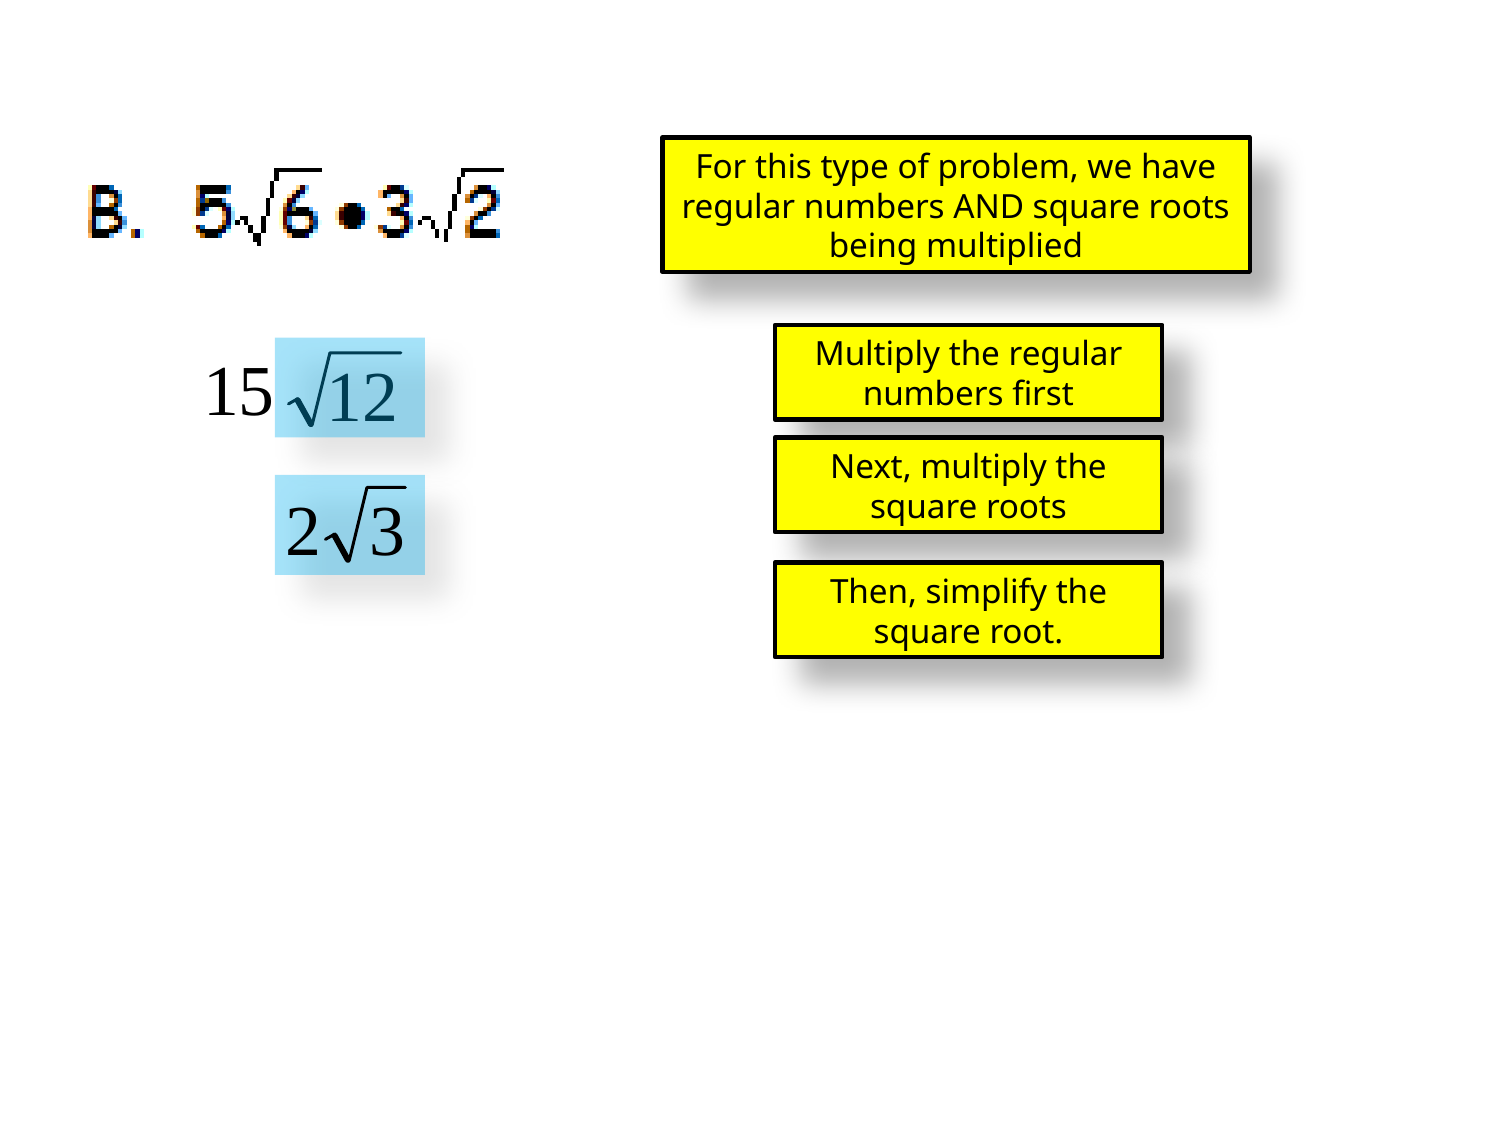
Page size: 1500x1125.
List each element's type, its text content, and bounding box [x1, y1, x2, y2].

text_box [421, 473, 427, 577]
text_box For this type of problem, we have regular numbers AND square roots being multiplied [662, 137, 1250, 272]
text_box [274, 471, 419, 580]
text_box [419, 335, 427, 440]
text_box Next, multiply the square roots [774, 437, 1163, 532]
text_box Then, simplify the square root. [774, 562, 1163, 657]
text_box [199, 349, 269, 434]
picture [62, 112, 584, 326]
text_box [274, 337, 419, 440]
text_box Multiply the regular numbers first [774, 324, 1163, 420]
